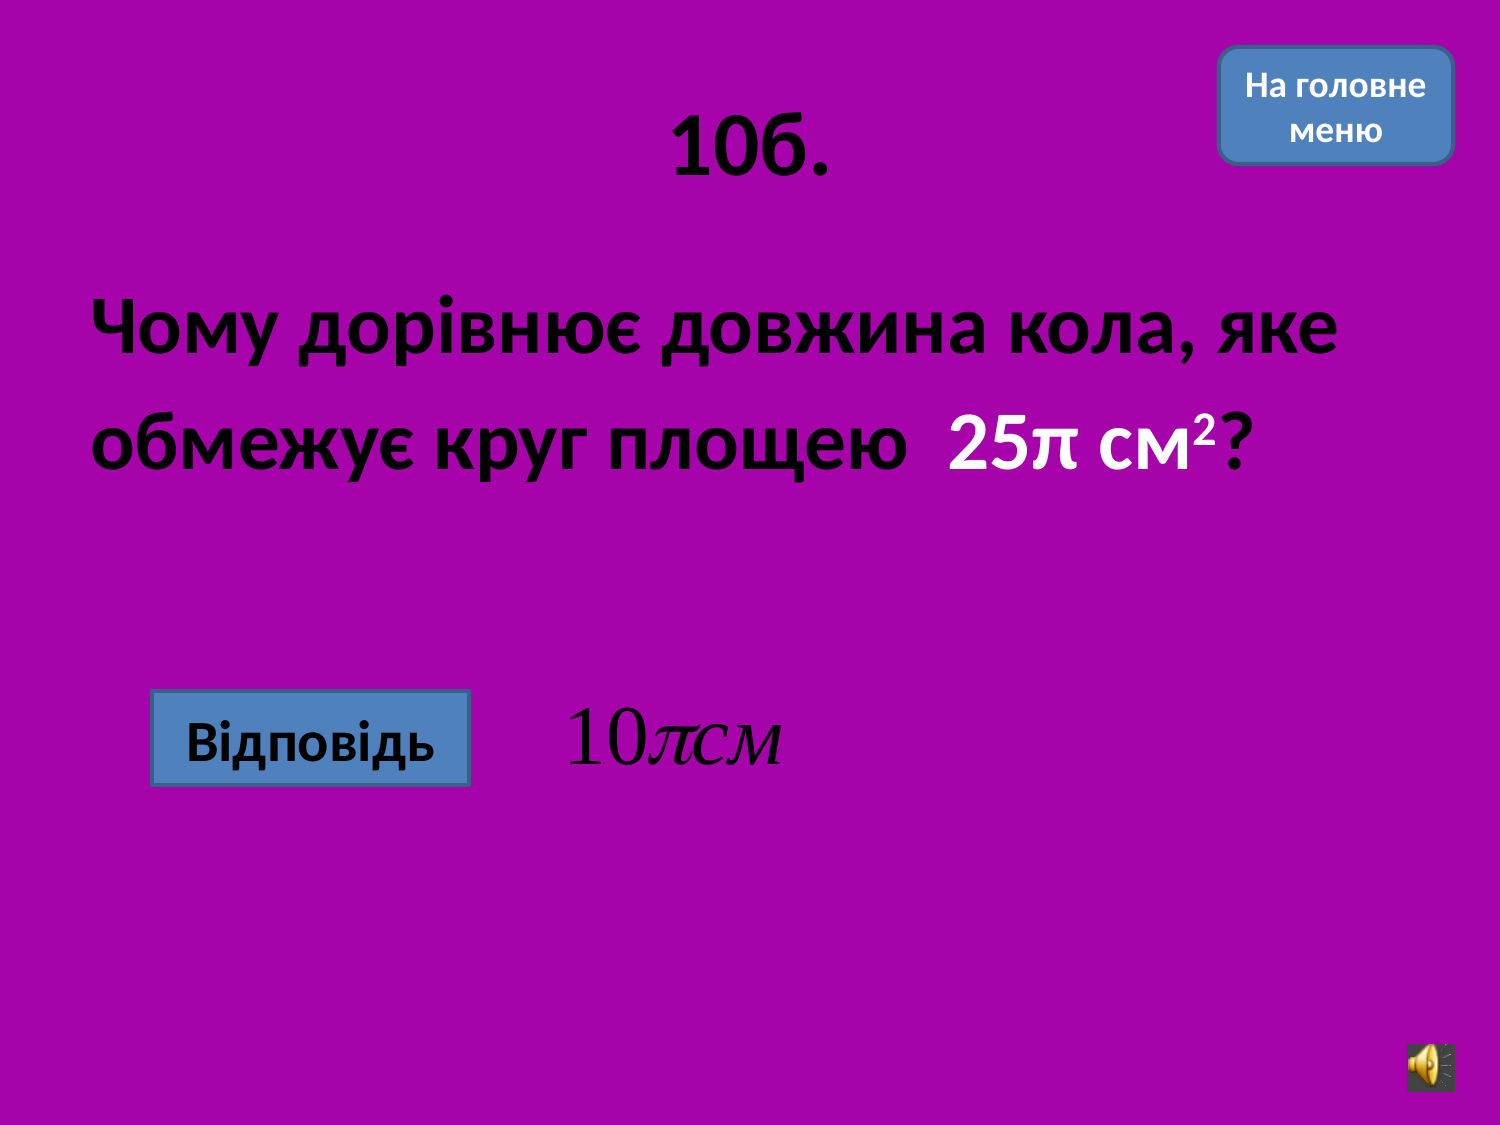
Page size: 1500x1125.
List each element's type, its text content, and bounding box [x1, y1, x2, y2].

list Чому дорівнює довжина кола, яке обмежує круг площею 25π см2? [75, 262, 1425, 1005]
picture [1406, 1042, 1457, 1094]
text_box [562, 691, 795, 783]
text_box Відповідь [150, 689, 471, 787]
title 10б. [75, 45, 1425, 233]
text_box На головне меню [1216, 44, 1456, 167]
